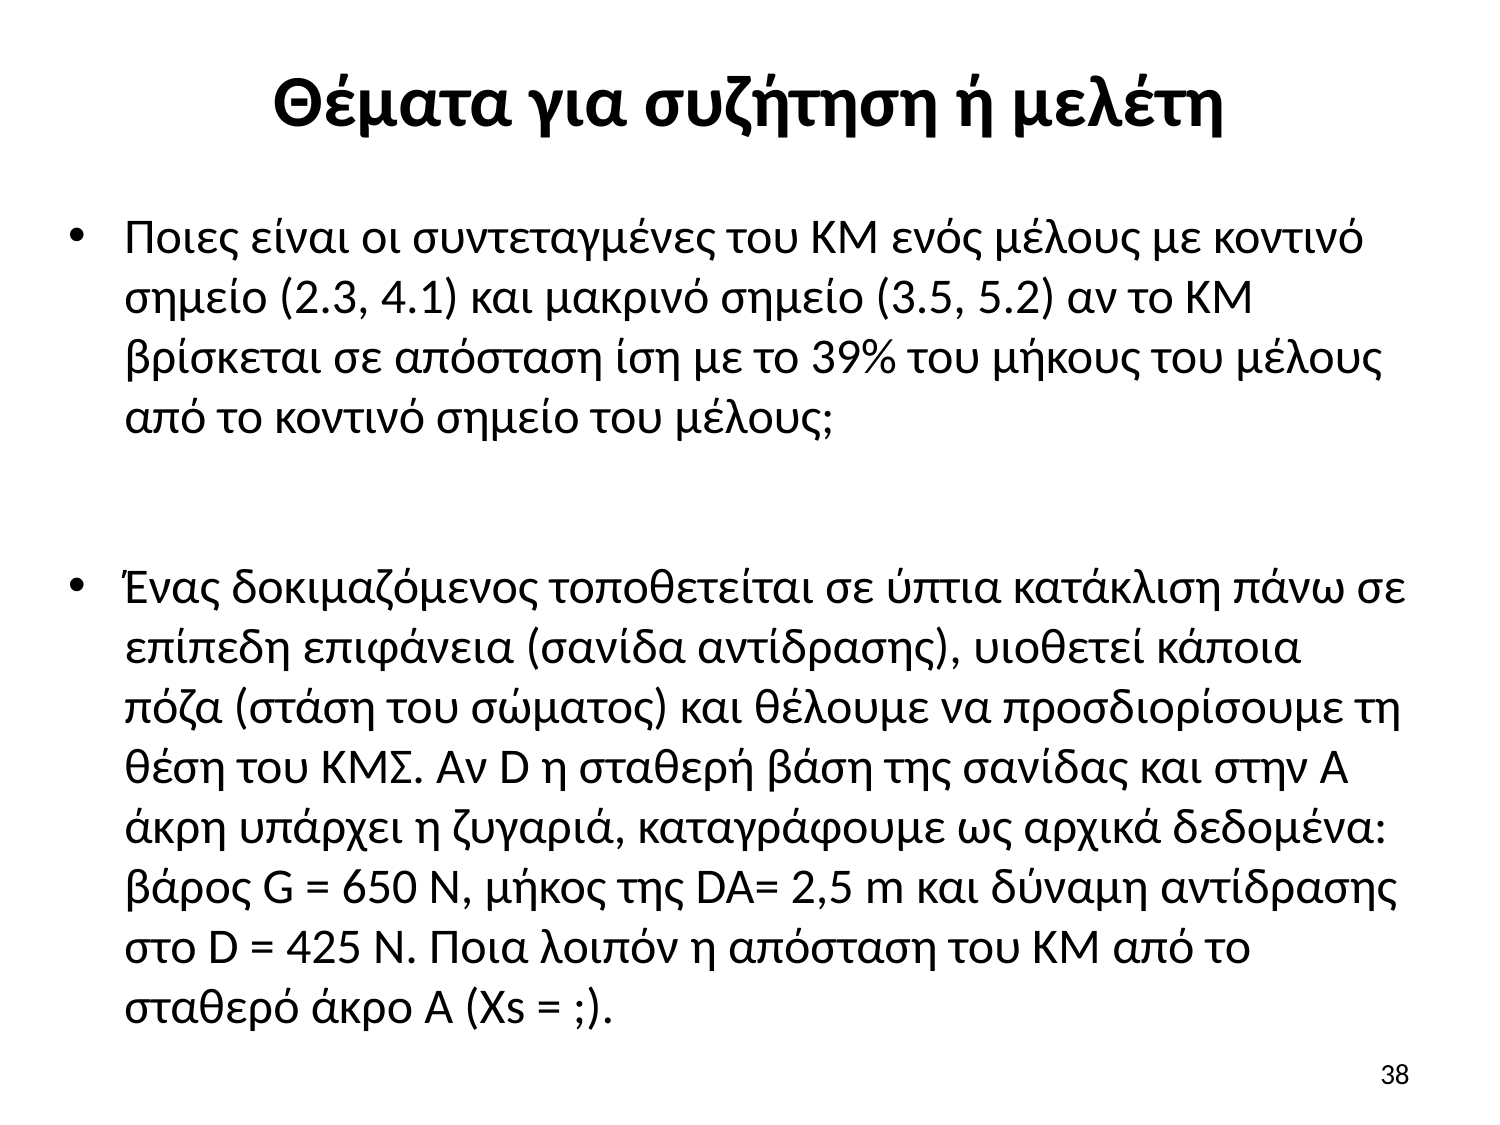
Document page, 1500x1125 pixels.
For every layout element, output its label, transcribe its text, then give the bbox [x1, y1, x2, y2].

slide_number 38 [1074, 1042, 1425, 1103]
list Ποιες είναι οι συντεταγμένες του ΚΜ ενός μέλους με κοντινό σημείο (2.3, 4.1) και μακρινό σημείο (3.5, 5.2) αν το ΚΜ βρίσκεται σε απόσταση ίση με το 39% του μήκους του μέλους από το κοντινό σημείο του μέλους; Ένας δοκιμαζόμενος τοποθετείται σε ύπτια κατάκλιση πάνω σε επίπεδη επιφάνεια (σανίδα αντίδρασης), υιοθετεί κάποια πόζα (στάση του σώματος) και θέλουμε να προσδιορίσουμε τη θέση του ΚΜΣ. Αν D η σταθερή βάση της σανίδας και στην Α άκρη υπάρχει η ζυγαριά, καταγράφουμε ως αρχικά δεδομένα: βάρος G = 650 Ν, μήκος της DA= 2,5 m και δύναμη αντίδρασης στο D = 425 N. Ποια λοιπόν η απόσταση του ΚΜ από το σταθερό άκρο Α (Χs = ;). [53, 196, 1425, 1103]
title Θέματα για συζήτηση ή μελέτη [75, 45, 1425, 149]
